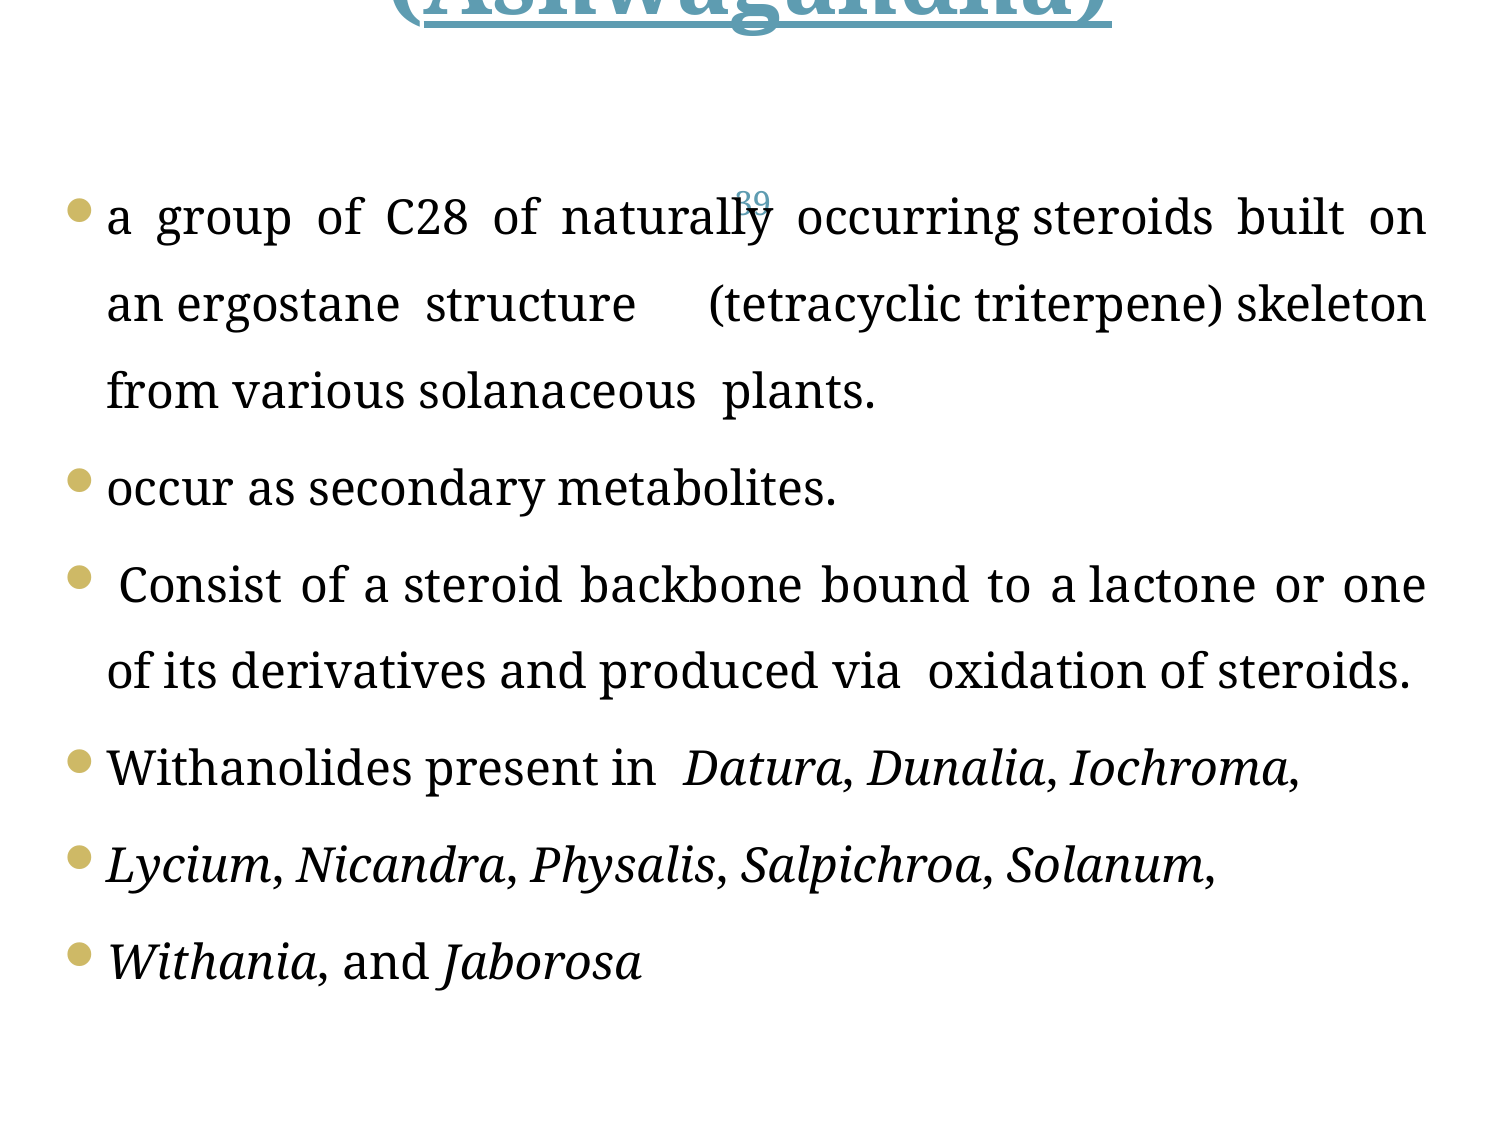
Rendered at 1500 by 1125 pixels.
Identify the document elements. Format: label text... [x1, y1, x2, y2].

slide_number 39 [715, 168, 791, 241]
list a group of C28 of naturally occurring steroids built on an ergostane structure (tetracyclic triterpene) skeleton from various solanaceous plants. occur as secondary metabolites. Consist of a steroid backbone bound to a lactone or one of its derivatives and produced via oxidation of steroids. Withanolides present in Datura, Dunalia, Iochroma, Lycium, Nicandra, Physalis, Salpichroa, Solanum, Withania, and Jaborosa [49, 149, 1445, 1075]
title Withanolides (Ashwagandha) [49, 0, 1450, 150]
